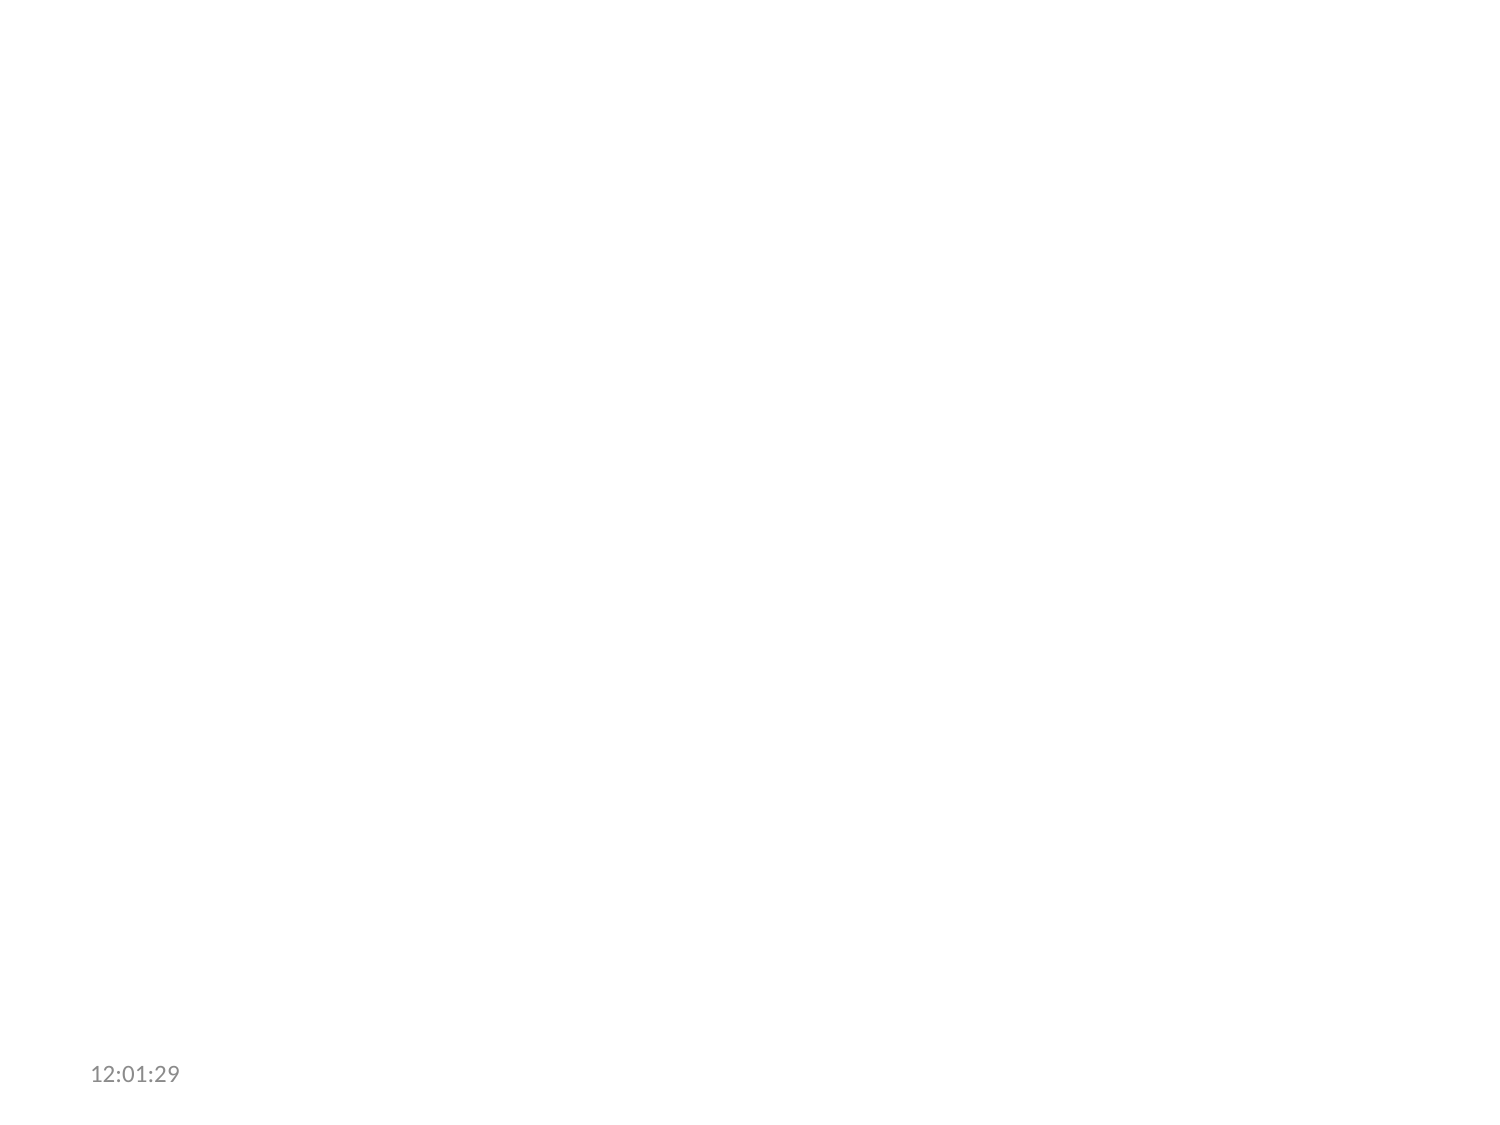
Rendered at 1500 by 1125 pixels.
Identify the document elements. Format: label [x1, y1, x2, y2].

slide_number [75, 1042, 425, 1103]
